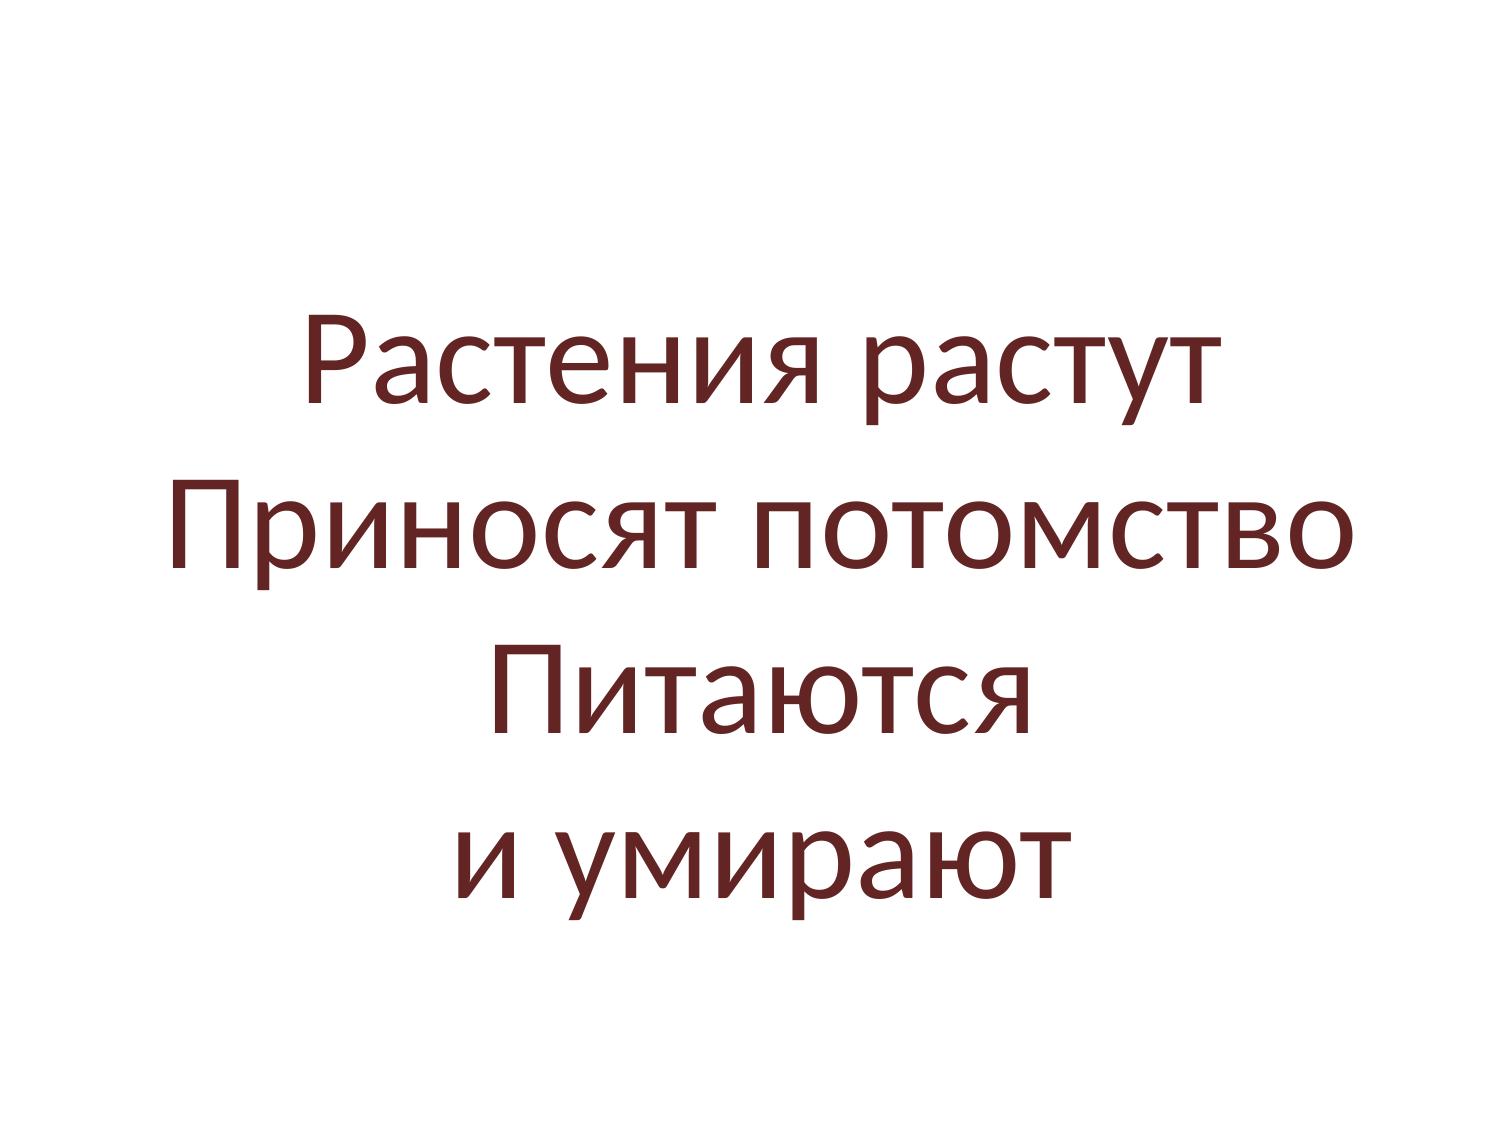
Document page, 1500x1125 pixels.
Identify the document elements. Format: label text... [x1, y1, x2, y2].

title Растения растут Приносят потомство Питаются и умирают [123, 66, 1399, 1125]
